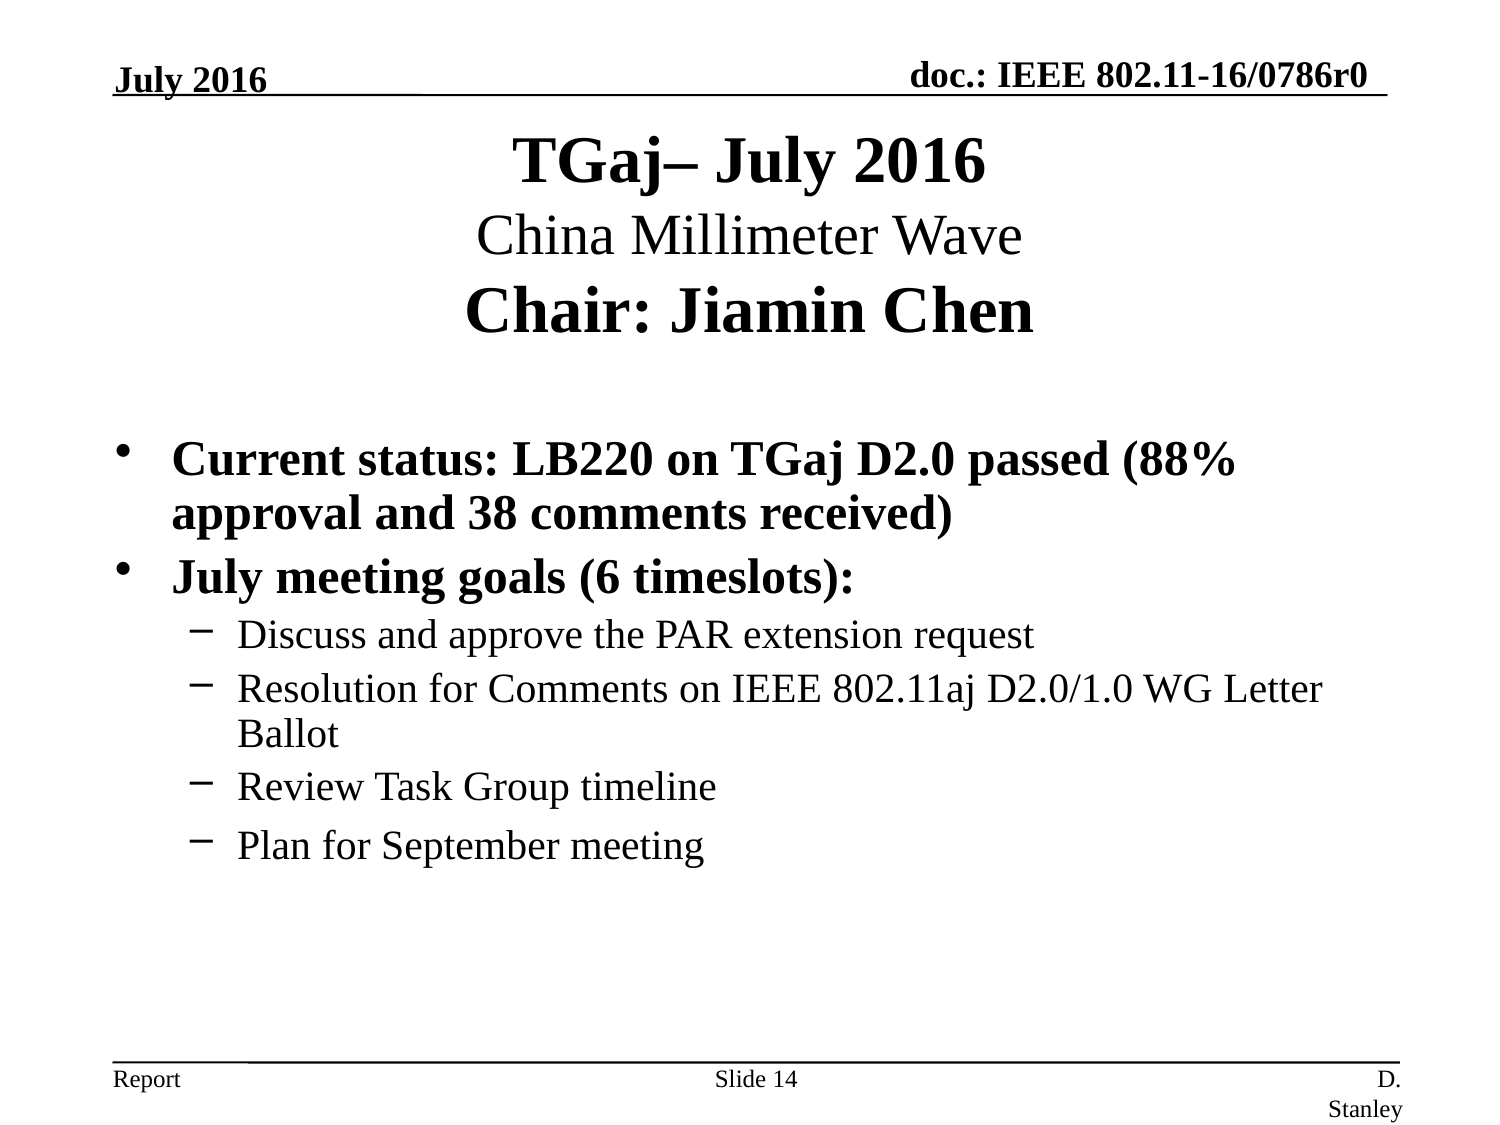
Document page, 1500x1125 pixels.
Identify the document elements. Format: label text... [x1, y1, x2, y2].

slide_number Slide 14 [712, 1062, 800, 1093]
title TGaj– July 2016 China Millimeter Wave Chair: Jiamin Chen [112, 125, 1388, 338]
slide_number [114, 54, 269, 100]
list Current status: LB220 on TGaj D2.0 passed (88% approval and 38 comments received) July meeting goals (6 timeslots): Discuss and approve the PAR extension request Resolution for Comments on IEEE 802.11aj D2.0/1.0 WG Letter Ballot Review Task Group timeline Plan for September meeting [99, 425, 1450, 1050]
footer D. Stanley, HP Enterprise [1325, 1062, 1402, 1093]
